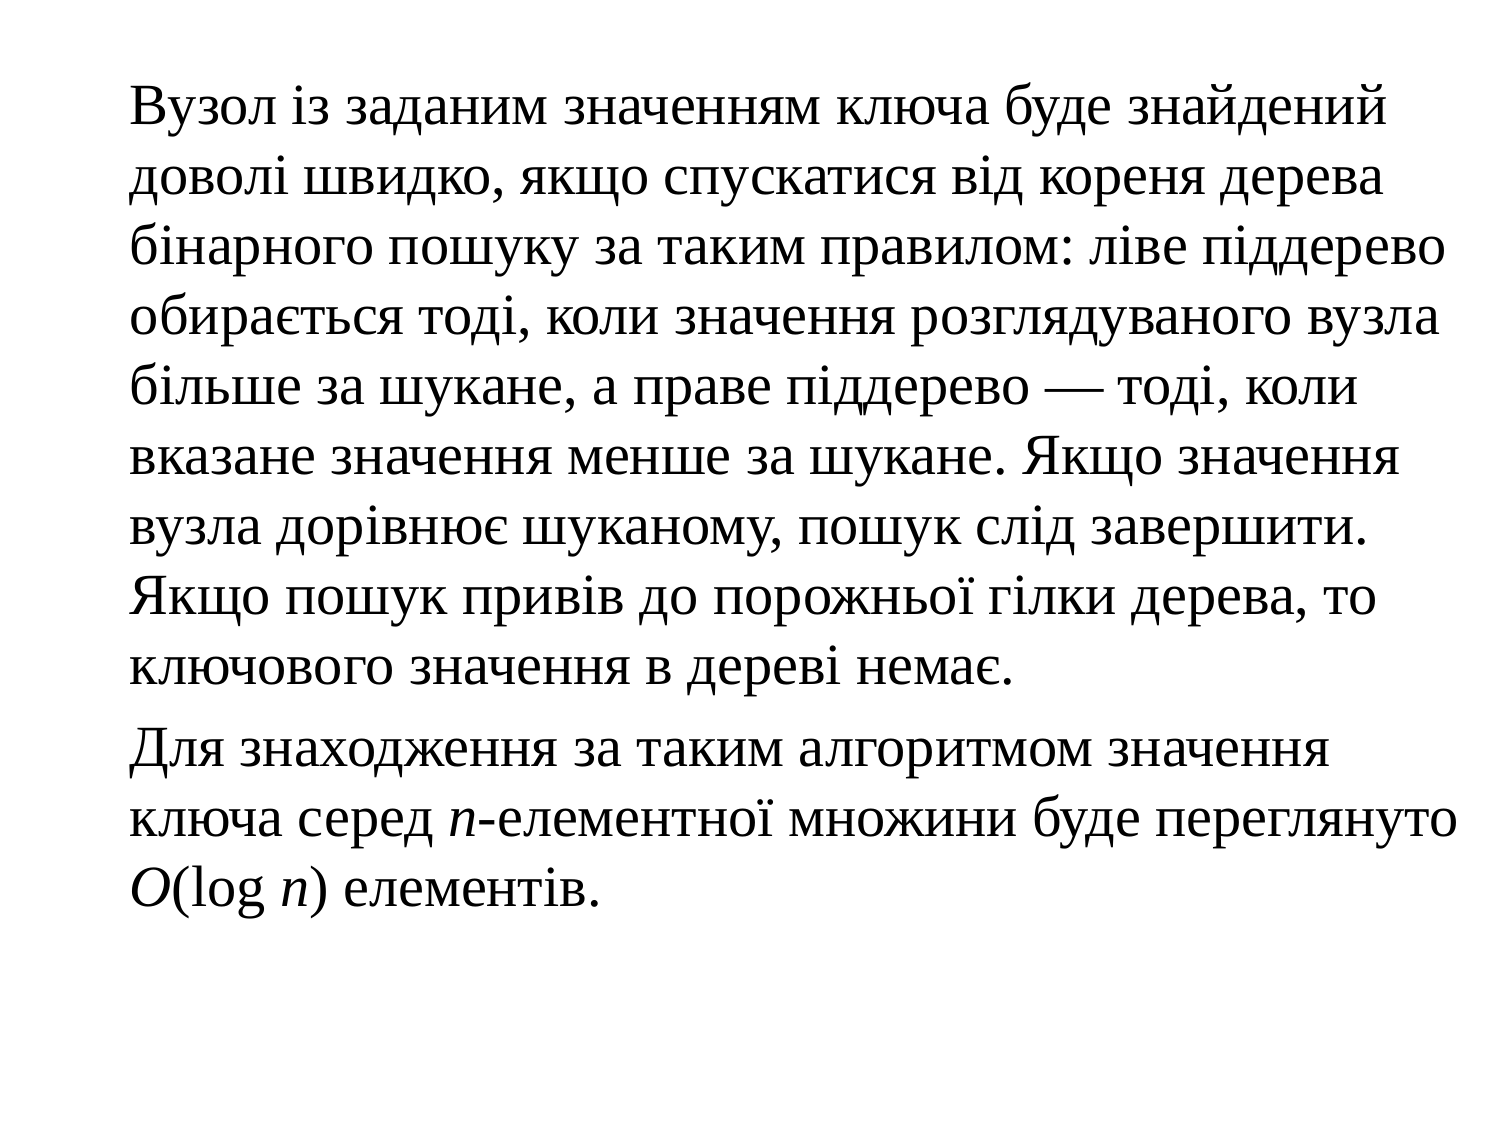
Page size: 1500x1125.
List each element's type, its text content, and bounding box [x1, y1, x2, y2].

list Вузол із заданим значенням ключа буде знайдений доволі швидко, якщо спускатися від кореня дерева бінарного пошуку за таким правилом: ліве піддерево обирається тоді, коли значення розглядуваного вузла більше за шукане, а праве піддерево — тоді, коли вказане значення менше за шукане. Якщо значення вузла дорівнює шуканому, пошук слід завершити. Якщо пошук привів до порожньої гілки дерева, то ключового значення в дереві немає. Для знаходження за таким алгоритмом значення ключа серед n-елементної множини буде переглянуто O(log п) елементів. [0, 58, 1500, 1125]
